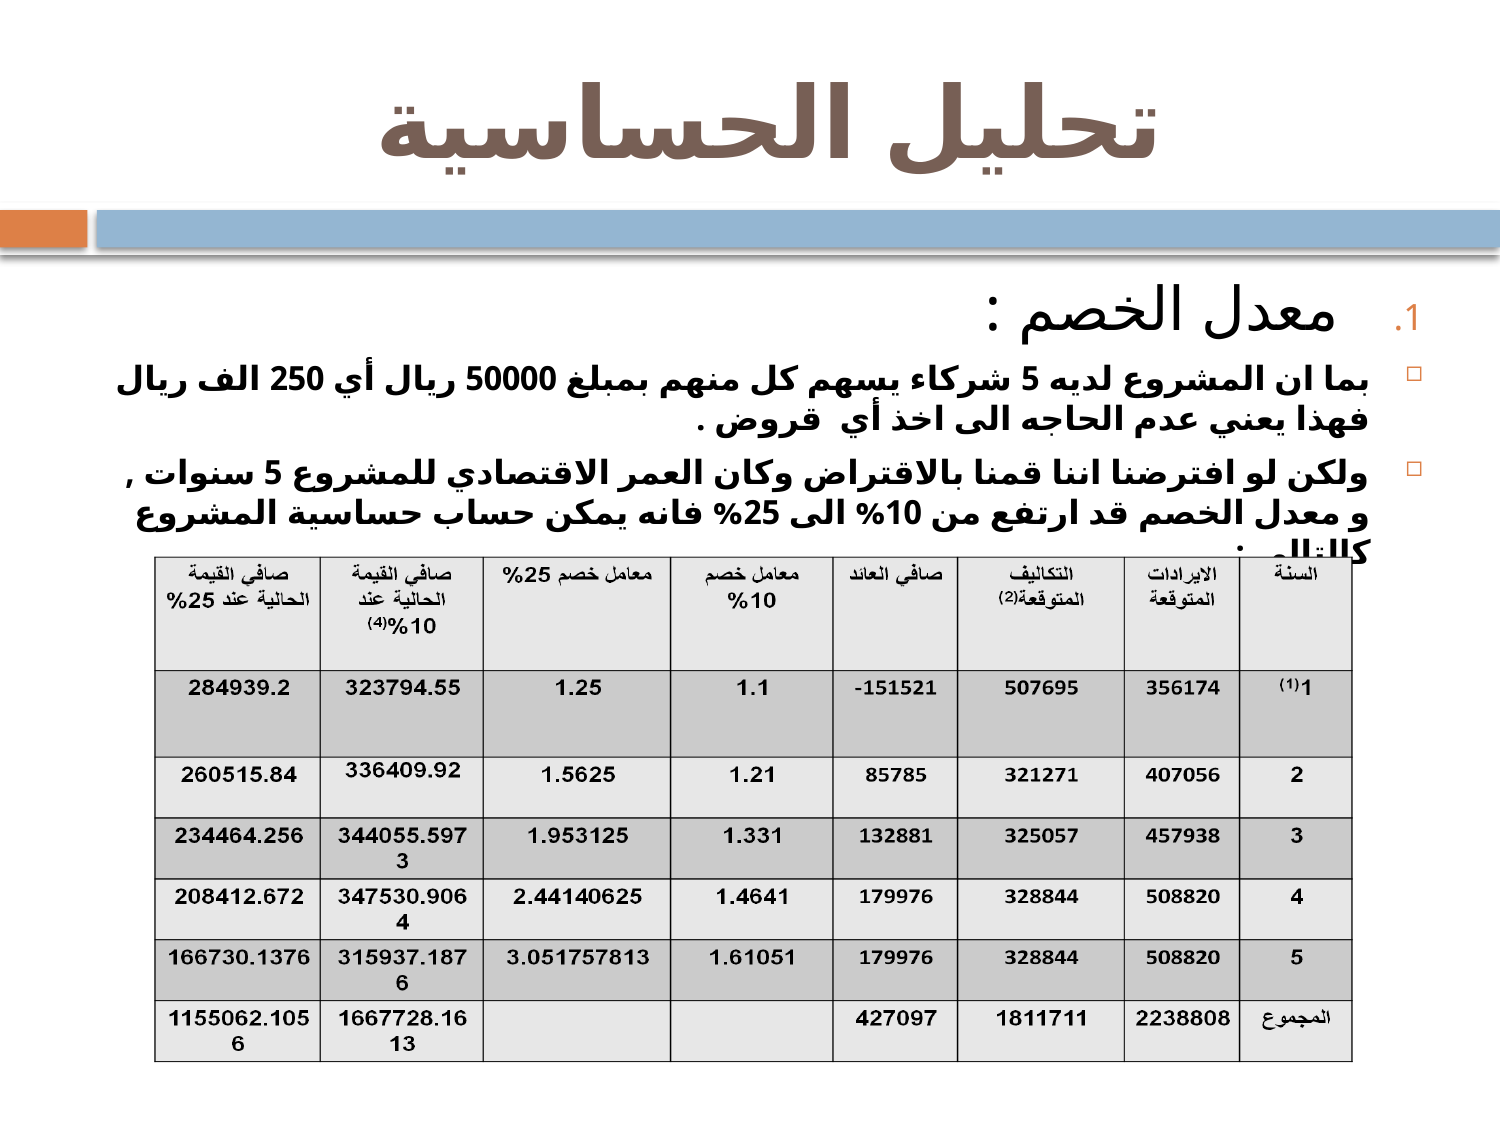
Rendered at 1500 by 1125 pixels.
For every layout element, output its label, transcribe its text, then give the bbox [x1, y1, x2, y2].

title تحليل الحساسية [100, 37, 1438, 200]
picture [147, 550, 1359, 1068]
list معدل الخصم : بما ان المشروع لديه 5 شركاء يسهم كل منهم بمبلغ 50000 ريال أي 250 الف ريال فهذا يعني عدم الحاجه الى اخذ أي قروض . ولكن لو افترضنا اننا قمنا بالاقتراض وكان العمر الاقتصادي للمشروع 5 سنوات , و معدل الخصم قد ارتفع من 10% الى 25% فانه يمكن حساب حساسية المشروع كالتالي : [100, 262, 1438, 1000]
